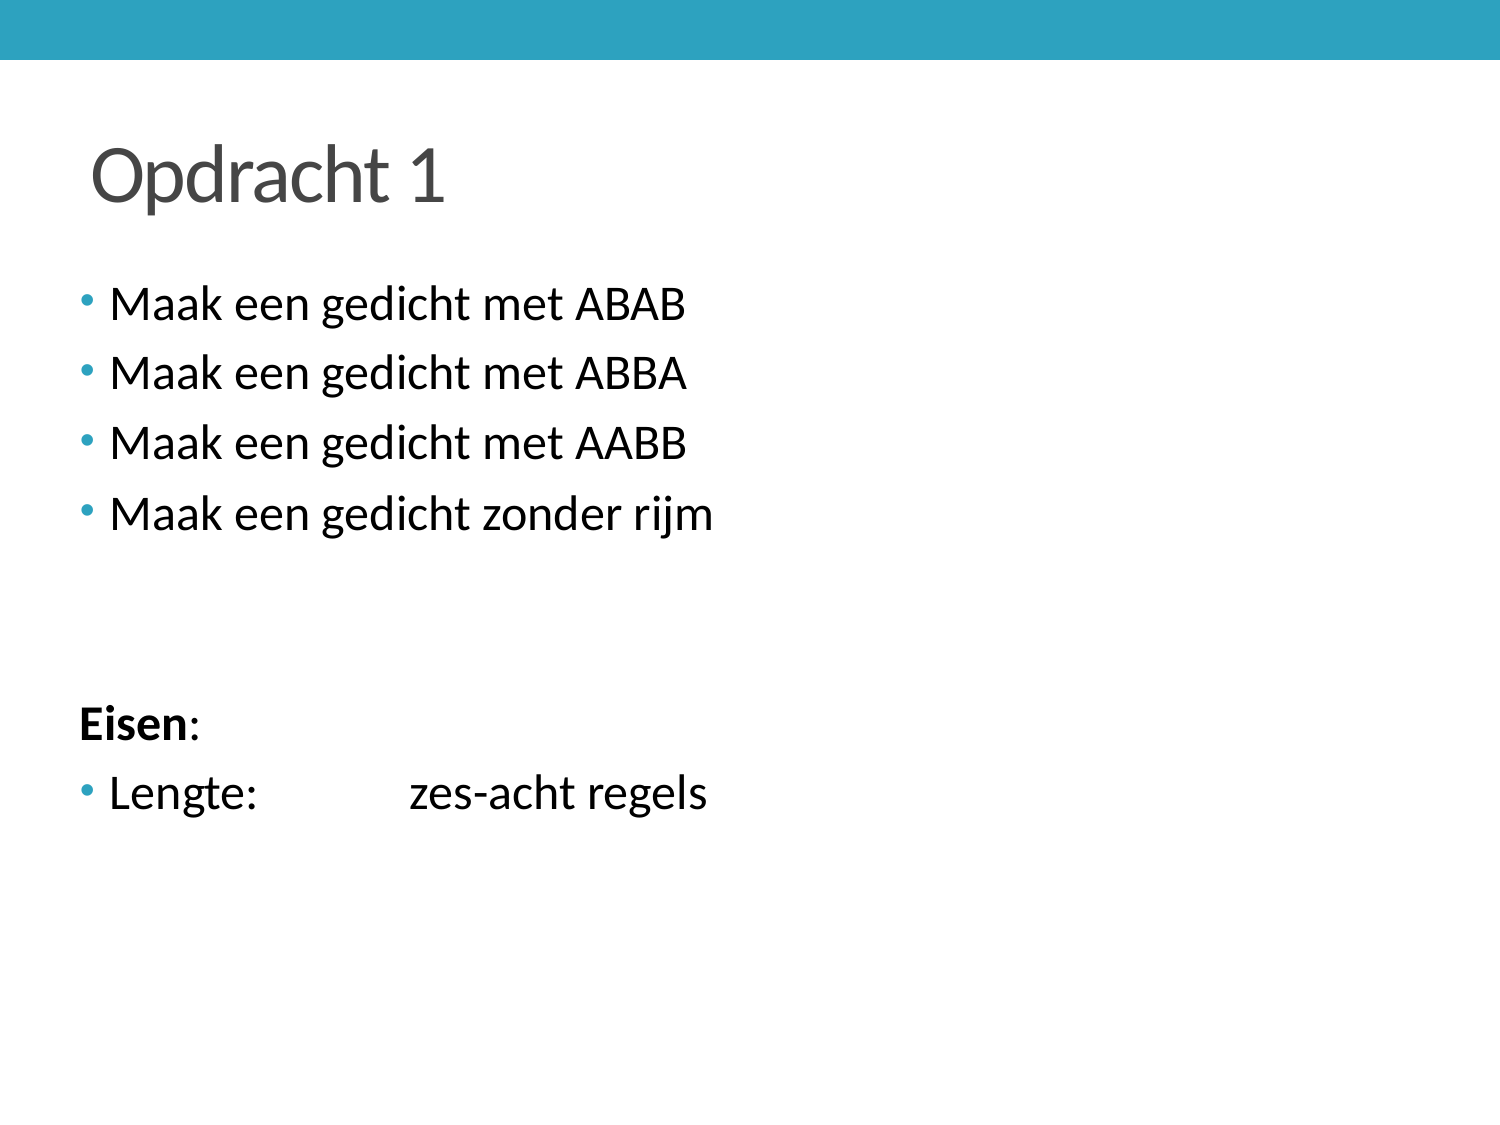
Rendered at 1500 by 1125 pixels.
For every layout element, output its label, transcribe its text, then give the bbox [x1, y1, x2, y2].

title Opdracht 1 [75, 87, 1425, 250]
list Maak een gedicht met ABAB Maak een gedicht met ABBA Maak een gedicht met AABB Maak een gedicht zonder rijm Eisen: Lengte: zes-acht regels [64, 262, 1500, 1006]
